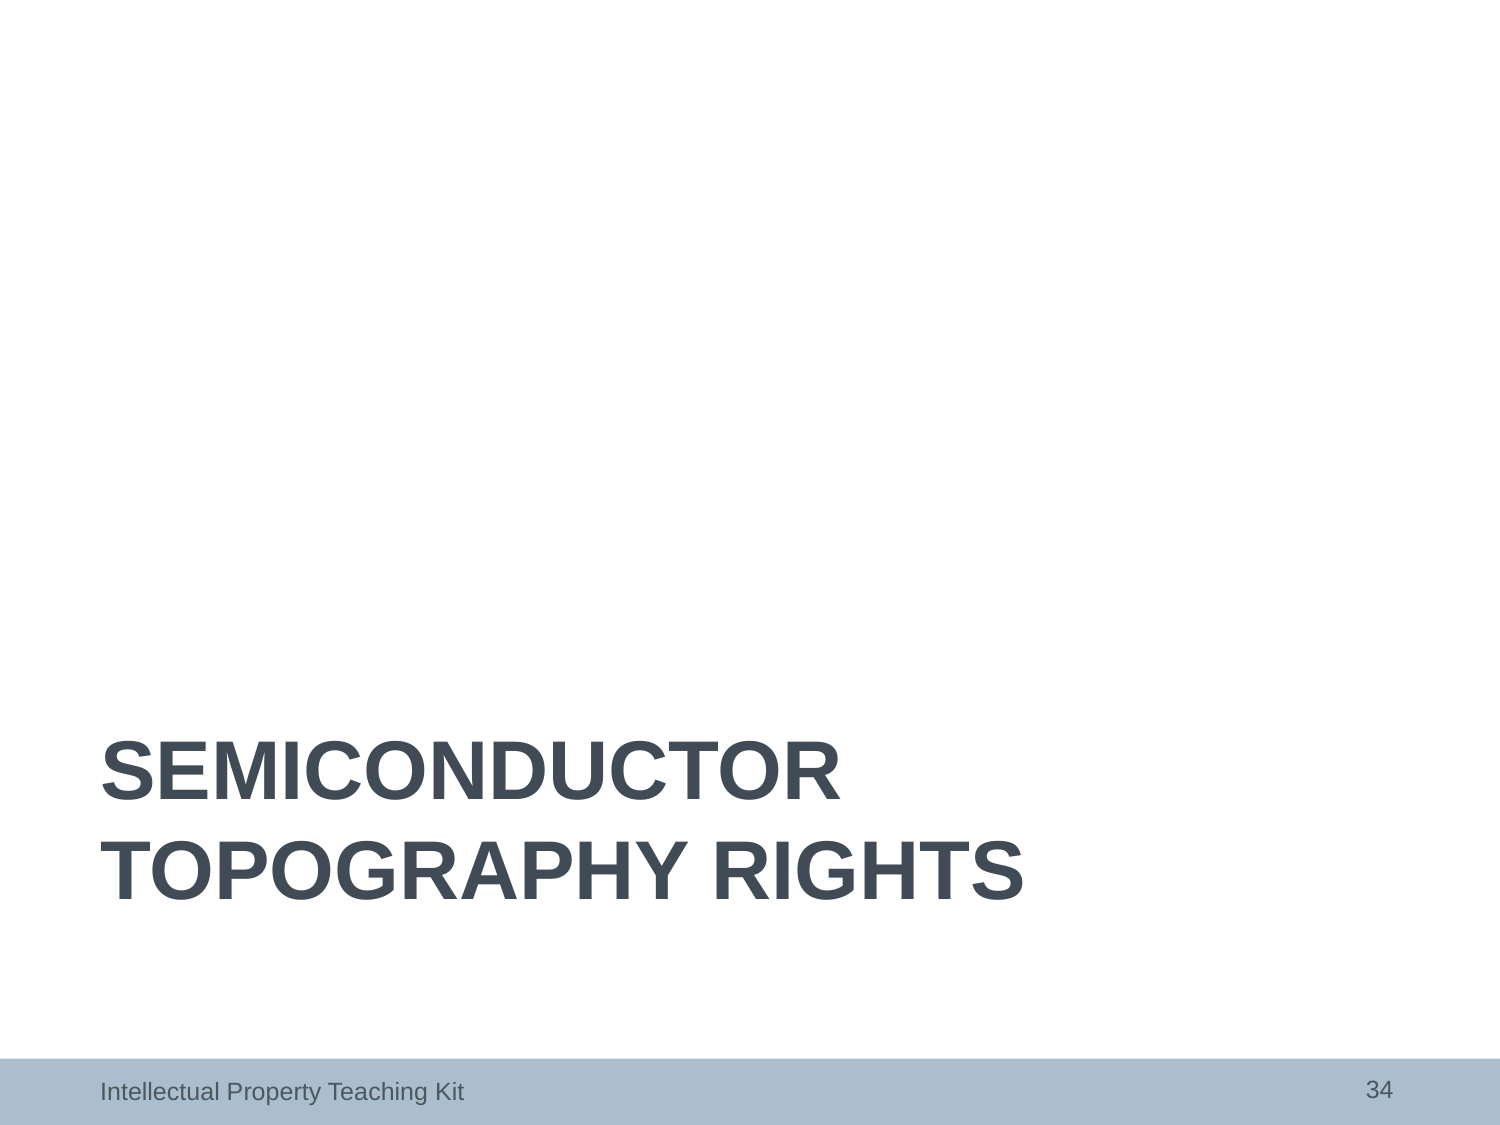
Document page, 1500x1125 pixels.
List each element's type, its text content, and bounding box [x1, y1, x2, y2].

text_box SEMICONDUCTOR TOPOGRAPHY RIGHTS [100, 716, 1394, 940]
text_box 34 [1269, 1070, 1394, 1106]
footer Intellectual Property Teaching Kit [100, 1074, 988, 1125]
